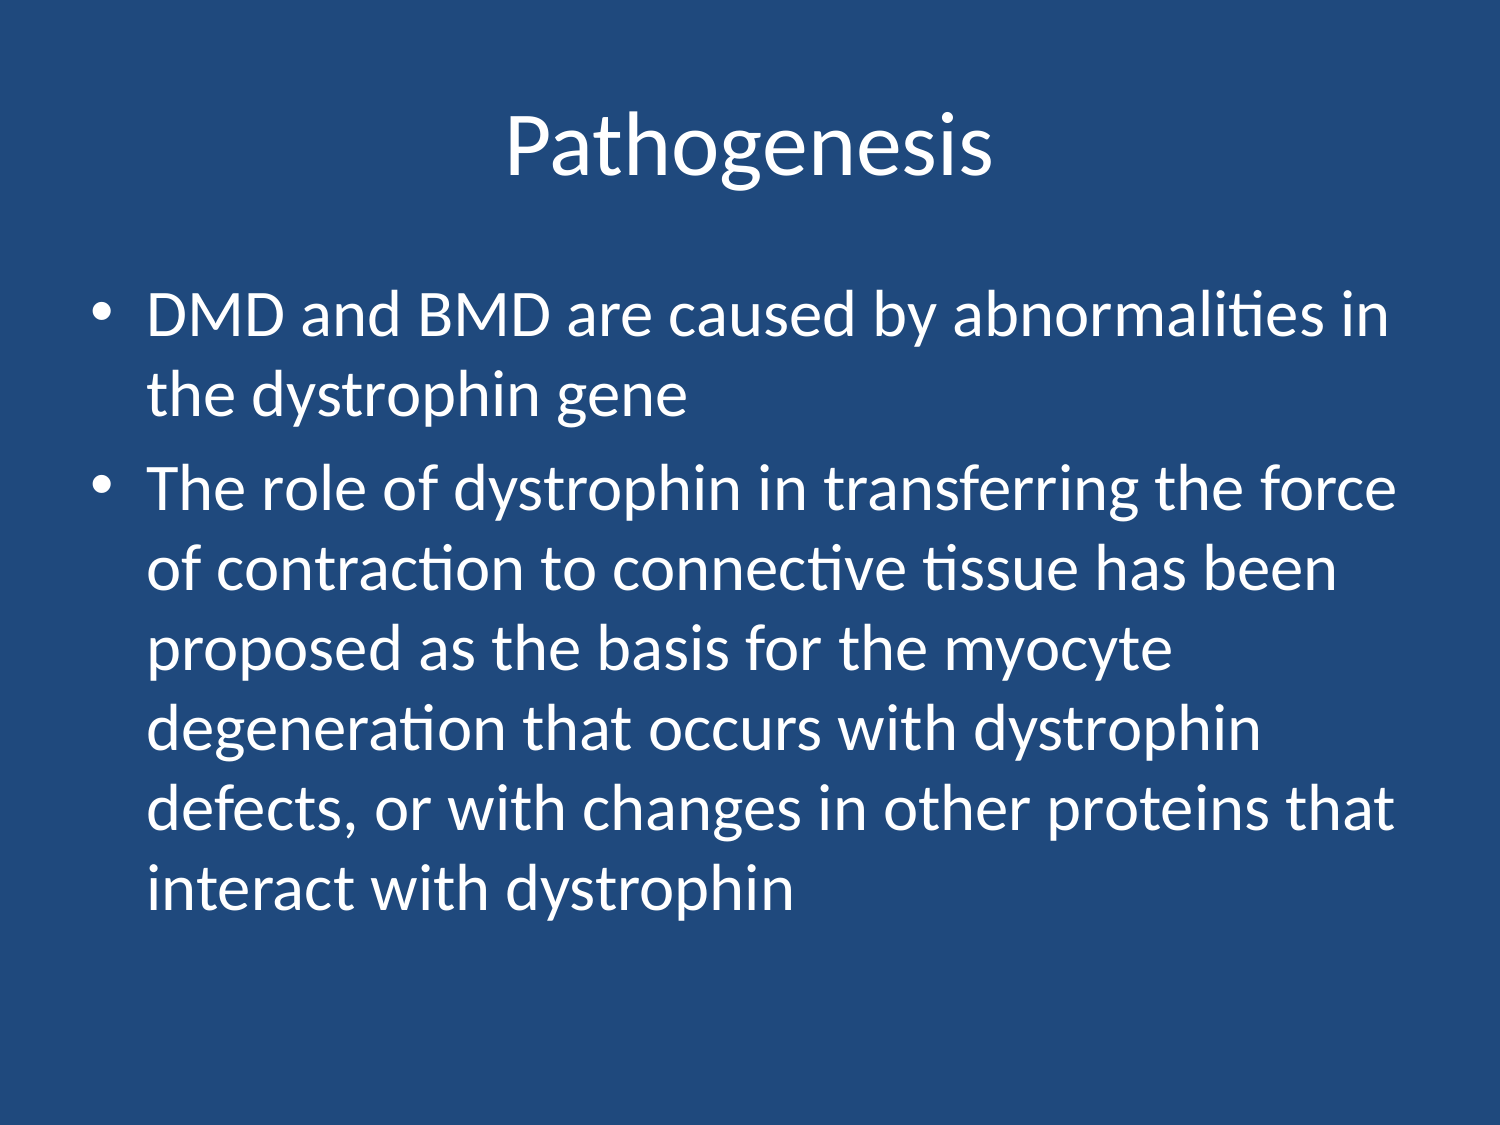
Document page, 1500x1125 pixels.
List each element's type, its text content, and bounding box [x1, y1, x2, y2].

title Pathogenesis [75, 45, 1425, 233]
list DMD and BMD are caused by abnormalities in the dystrophin gene The role of dystrophin in transferring the force of contraction to connective tissue has been proposed as the basis for the myocyte degeneration that occurs with dystrophin defects, or with changes in other proteins that interact with dystrophin [75, 262, 1425, 1005]
